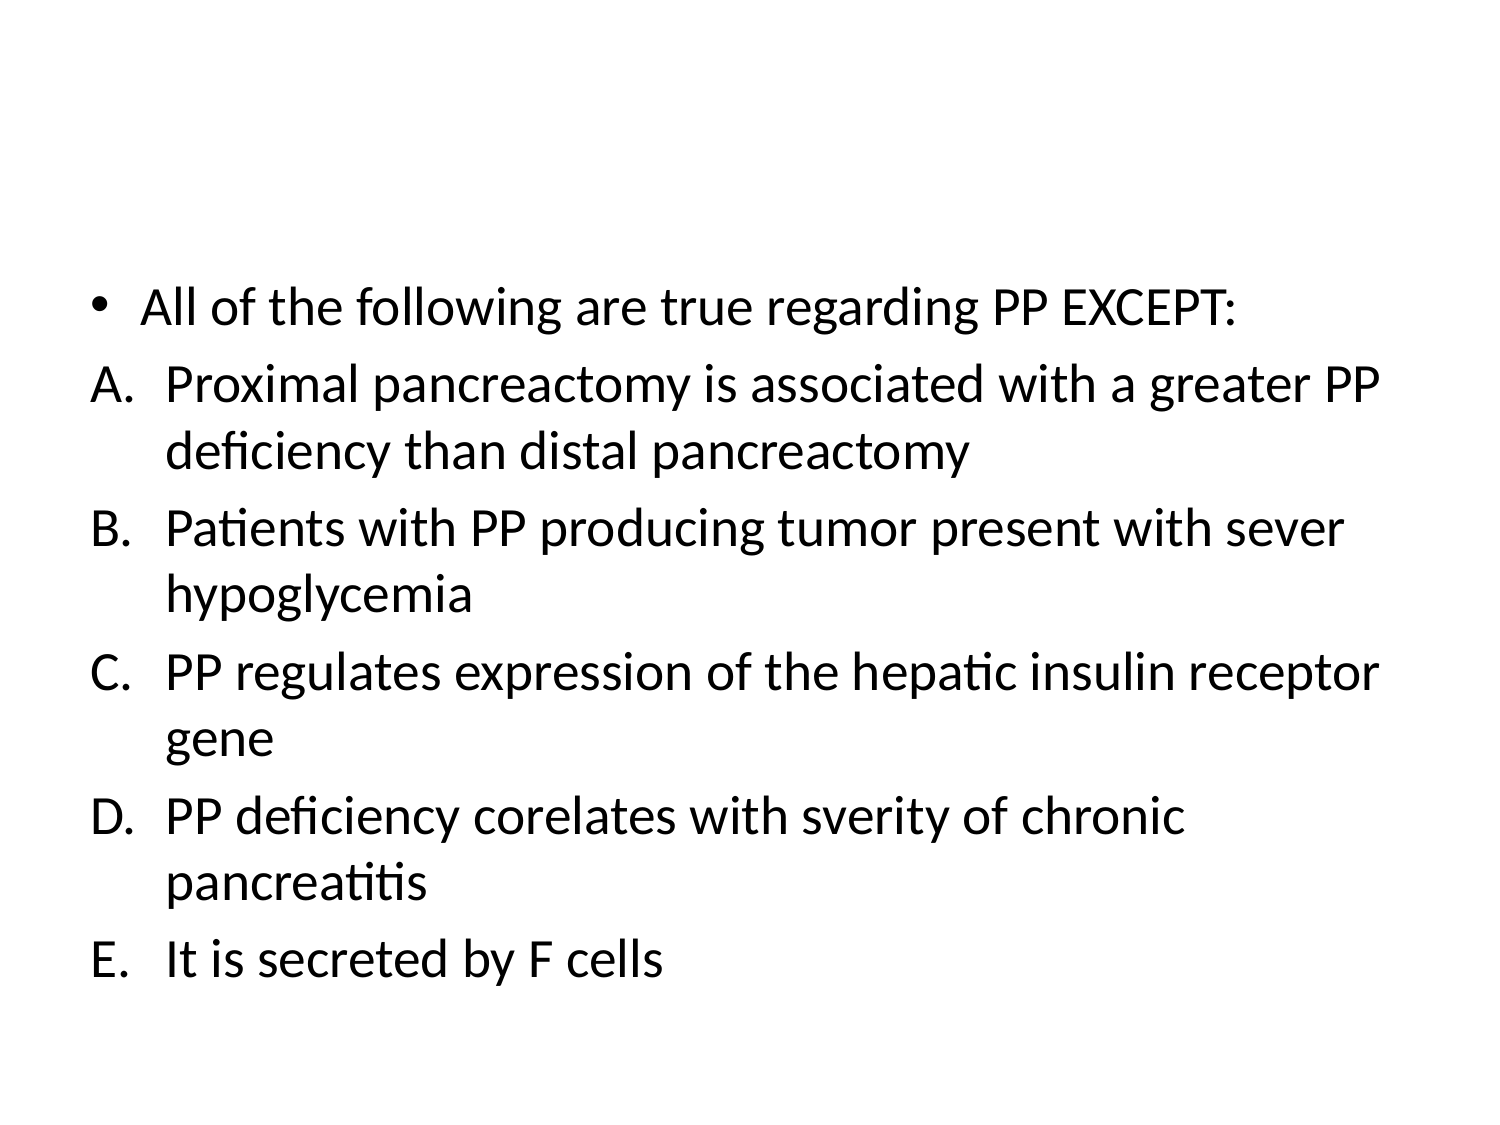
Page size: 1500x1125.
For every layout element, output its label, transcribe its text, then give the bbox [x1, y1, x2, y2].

list All of the following are true regarding PP EXCEPT: Proximal pancreactomy is associated with a greater PP deficiency than distal pancreactomy Patients with PP producing tumor present with sever hypoglycemia PP regulates expression of the hepatic insulin receptor gene PP deficiency corelates with sverity of chronic pancreatitis It is secreted by F cells [75, 262, 1425, 1005]
